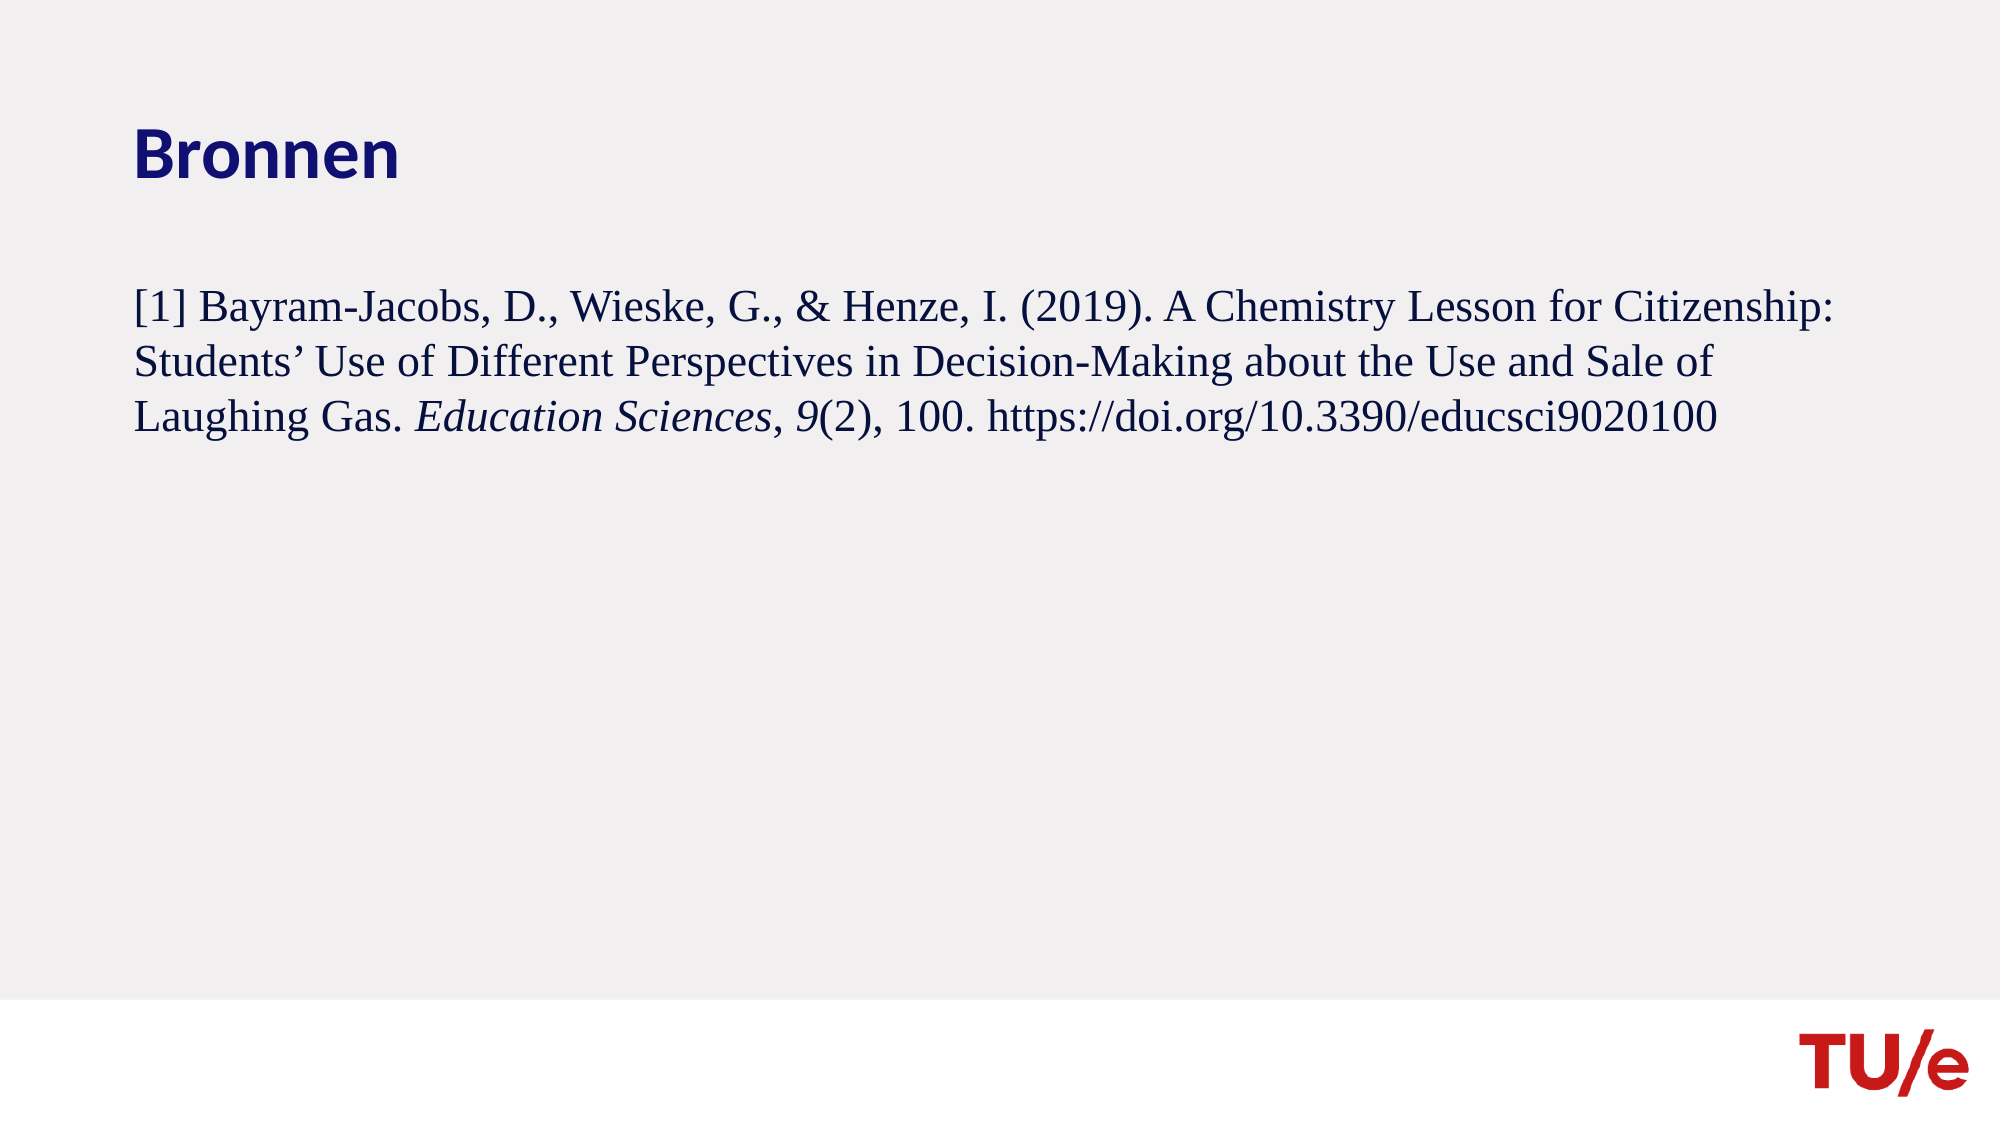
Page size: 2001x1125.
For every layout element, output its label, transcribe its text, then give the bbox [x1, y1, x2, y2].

list [1] Bayram-Jacobs, D., Wieske, G., & Henze, I. (2019). A Chemistry Lesson for Citizenship: Students’ Use of Different Perspectives in Decision-Making about the Use and Sale of Laughing Gas. Education Sciences, 9(2), 100. https://doi.org/10.3390/educsci9020100 [133, 275, 1867, 1000]
picture [1782, 1012, 1985, 1113]
title Bronnen [133, 119, 1867, 206]
